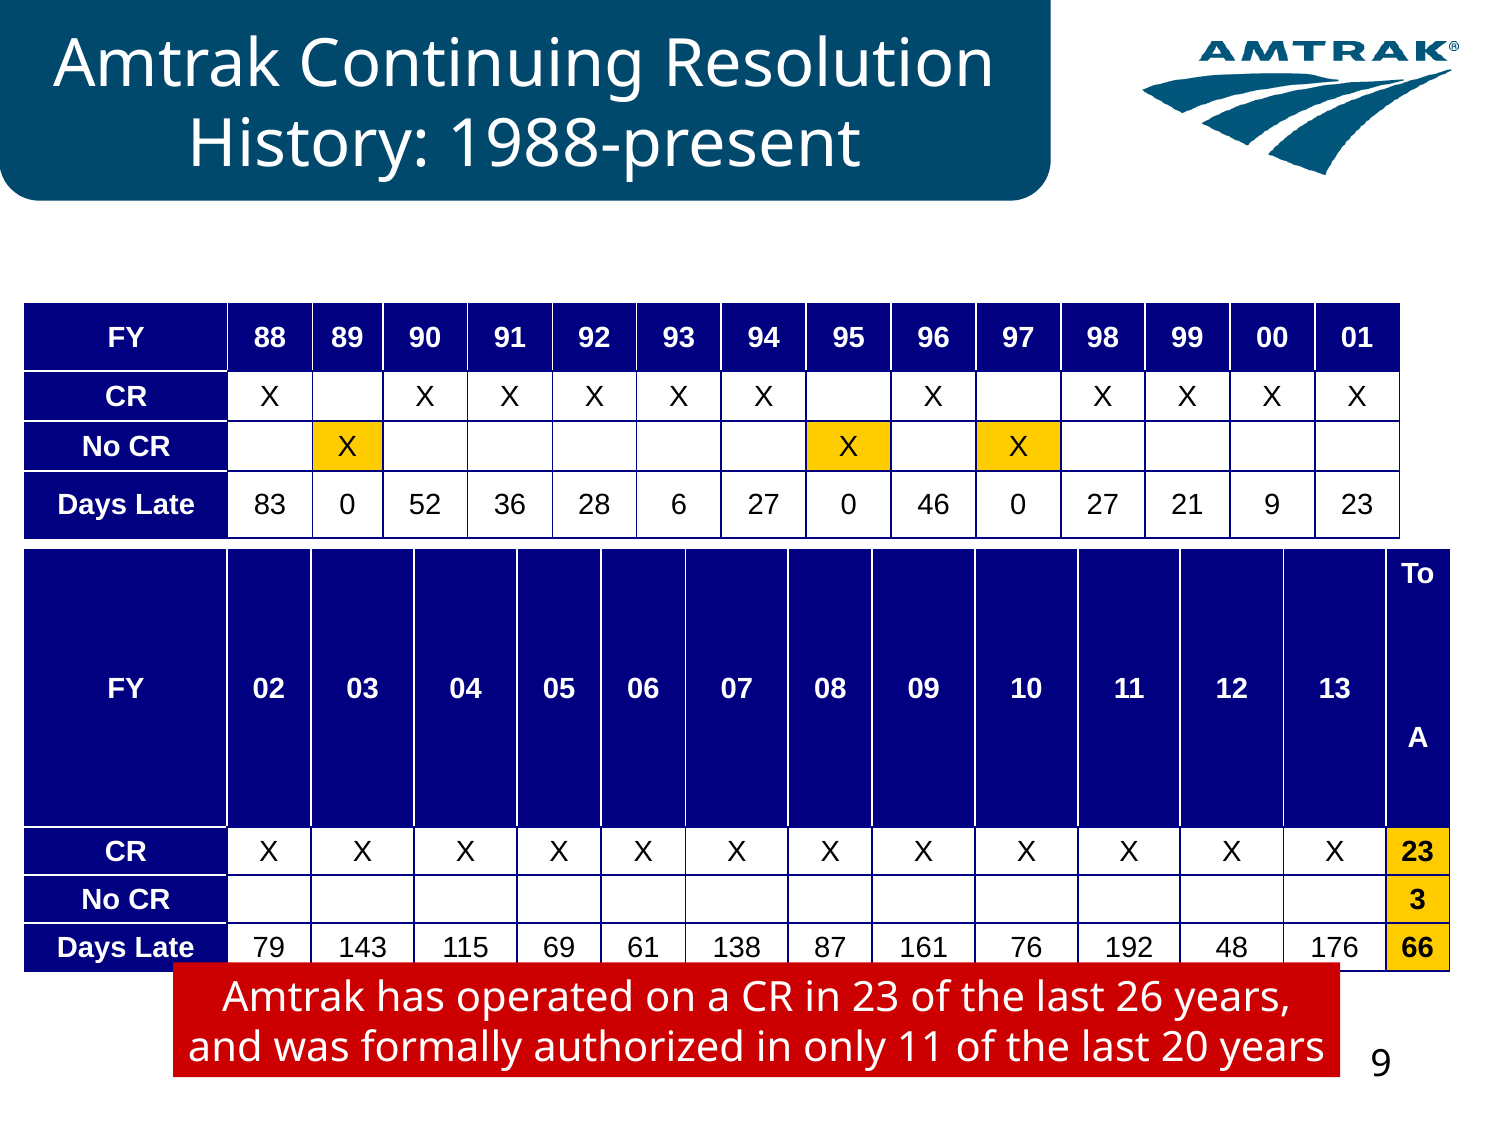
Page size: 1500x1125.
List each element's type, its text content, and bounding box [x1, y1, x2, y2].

table_cell X [807, 422, 890, 470]
table_cell X [518, 828, 600, 874]
table_header 09 [873, 551, 974, 826]
table_header 97 [977, 305, 1060, 370]
table_cell 143 [312, 924, 413, 962]
table_cell 21 [1146, 472, 1229, 537]
table_header FY [26, 551, 226, 826]
table_cell No CR [26, 422, 227, 470]
table_cell 79 [228, 924, 310, 962]
table_cell X [686, 828, 787, 874]
table_cell [1231, 422, 1314, 470]
table_cell X [722, 372, 805, 420]
table_header 12 [1181, 551, 1283, 826]
table_header 13 [1284, 551, 1385, 826]
table_cell X [977, 422, 1060, 470]
table_cell [1284, 876, 1385, 922]
table_cell [873, 876, 974, 922]
table_cell 192 [1079, 924, 1179, 962]
table_cell X [1284, 828, 1385, 874]
table_cell 0 [313, 472, 382, 537]
table_cell X [1231, 372, 1314, 420]
table_cell 0 [807, 472, 890, 537]
text_box Amtrak has operated on a CR in 23 of the last 26 years, and was formally authorized in only 11 of the last 20 years [173, 962, 1341, 1078]
table_cell [789, 876, 871, 922]
table_cell 9 [1231, 472, 1314, 537]
table_cell 3 [1387, 876, 1449, 922]
table_cell [553, 422, 636, 470]
table_header 01 [1316, 305, 1399, 370]
table_cell 115 [415, 924, 516, 962]
table_cell 138 [686, 924, 787, 962]
title Amtrak Continuing Resolution History: 1988-present [37, 24, 1013, 175]
table_cell 61 [602, 924, 685, 962]
table_header 90 [384, 305, 467, 370]
table_cell 27 [722, 472, 805, 537]
table_header 96 [892, 305, 975, 370]
table_cell [976, 876, 1077, 922]
table_header 95 [807, 305, 890, 370]
table_cell No CR [26, 876, 226, 922]
table_cell 52 [384, 472, 467, 537]
table_cell X [312, 828, 413, 874]
picture [379, 175, 393, 181]
table_cell 161 [873, 924, 974, 962]
table_cell X [228, 828, 310, 874]
table_header FY [26, 305, 227, 370]
table_header 99 [1146, 305, 1229, 370]
table_cell [313, 372, 382, 420]
table_cell [722, 422, 805, 470]
table_cell X [789, 828, 871, 874]
table_header 04 [415, 551, 516, 826]
table_cell Days Late [26, 924, 226, 970]
table_cell [228, 876, 310, 922]
table_cell 66 [1387, 924, 1449, 970]
table_cell X [468, 372, 552, 420]
table_cell [228, 422, 312, 470]
table_cell 23 [1387, 828, 1449, 874]
table_header 05 [518, 551, 600, 826]
table_cell X [553, 372, 636, 420]
table_cell CR [26, 372, 227, 420]
table_cell X [313, 422, 382, 470]
table_header 94 [722, 305, 805, 370]
table_cell Days Late [26, 472, 227, 537]
table_header 08 [789, 551, 871, 826]
table_cell [518, 876, 600, 922]
table_cell X [1146, 372, 1229, 420]
table_cell 36 [468, 472, 552, 537]
table_cell 23 [1316, 472, 1399, 537]
table_cell 176 [1284, 924, 1385, 970]
table_cell X [1062, 372, 1144, 420]
table_header 98 [1062, 305, 1144, 370]
table_cell [602, 876, 685, 922]
table_cell X [892, 372, 975, 420]
table_header 93 [637, 305, 720, 370]
table_header 88 [228, 305, 312, 370]
table_cell [686, 876, 787, 922]
table_cell [1062, 422, 1144, 470]
table_header 92 [553, 305, 636, 370]
table_cell [312, 876, 413, 922]
table_cell 27 [1062, 472, 1144, 537]
table_cell X [976, 828, 1077, 874]
table_header 89 [313, 305, 382, 370]
table_cell [1316, 422, 1399, 470]
table_cell X [602, 828, 685, 874]
table_cell 0 [977, 472, 1060, 537]
table_header 00 [1231, 305, 1314, 370]
table_header 07 [686, 551, 787, 826]
table_cell 87 [789, 924, 871, 962]
table_cell [892, 422, 975, 470]
table_header 03 [312, 551, 413, 826]
table_cell X [1079, 828, 1179, 874]
table_cell [1146, 422, 1229, 470]
table_cell 69 [518, 924, 600, 962]
table_cell CR [26, 828, 226, 874]
table_cell X [873, 828, 974, 874]
table_cell 6 [637, 472, 720, 537]
table_header Total/ Avg [1387, 551, 1449, 826]
table_header 91 [468, 305, 552, 370]
table_cell X [637, 372, 720, 420]
table_header 06 [602, 551, 685, 826]
table_cell X [415, 828, 516, 874]
table_cell [468, 422, 552, 470]
table_cell X [384, 372, 467, 420]
picture [1100, 0, 1500, 216]
table_cell 83 [228, 472, 312, 537]
table_cell [384, 422, 467, 470]
table_cell X [1181, 828, 1283, 874]
table_header 11 [1079, 551, 1179, 826]
table_cell X [228, 372, 312, 420]
table_cell X [1316, 372, 1399, 420]
table_cell [415, 876, 516, 922]
table_header 02 [228, 551, 310, 826]
table_cell [977, 372, 1060, 420]
table_cell 46 [892, 472, 975, 537]
table_cell [807, 372, 890, 420]
table_cell 76 [976, 924, 1077, 962]
table_cell [1079, 876, 1179, 922]
table_cell [637, 422, 720, 470]
table_header 10 [976, 551, 1077, 826]
table_cell 48 [1181, 924, 1283, 962]
table_cell [1181, 876, 1283, 922]
table_cell 28 [553, 472, 636, 537]
